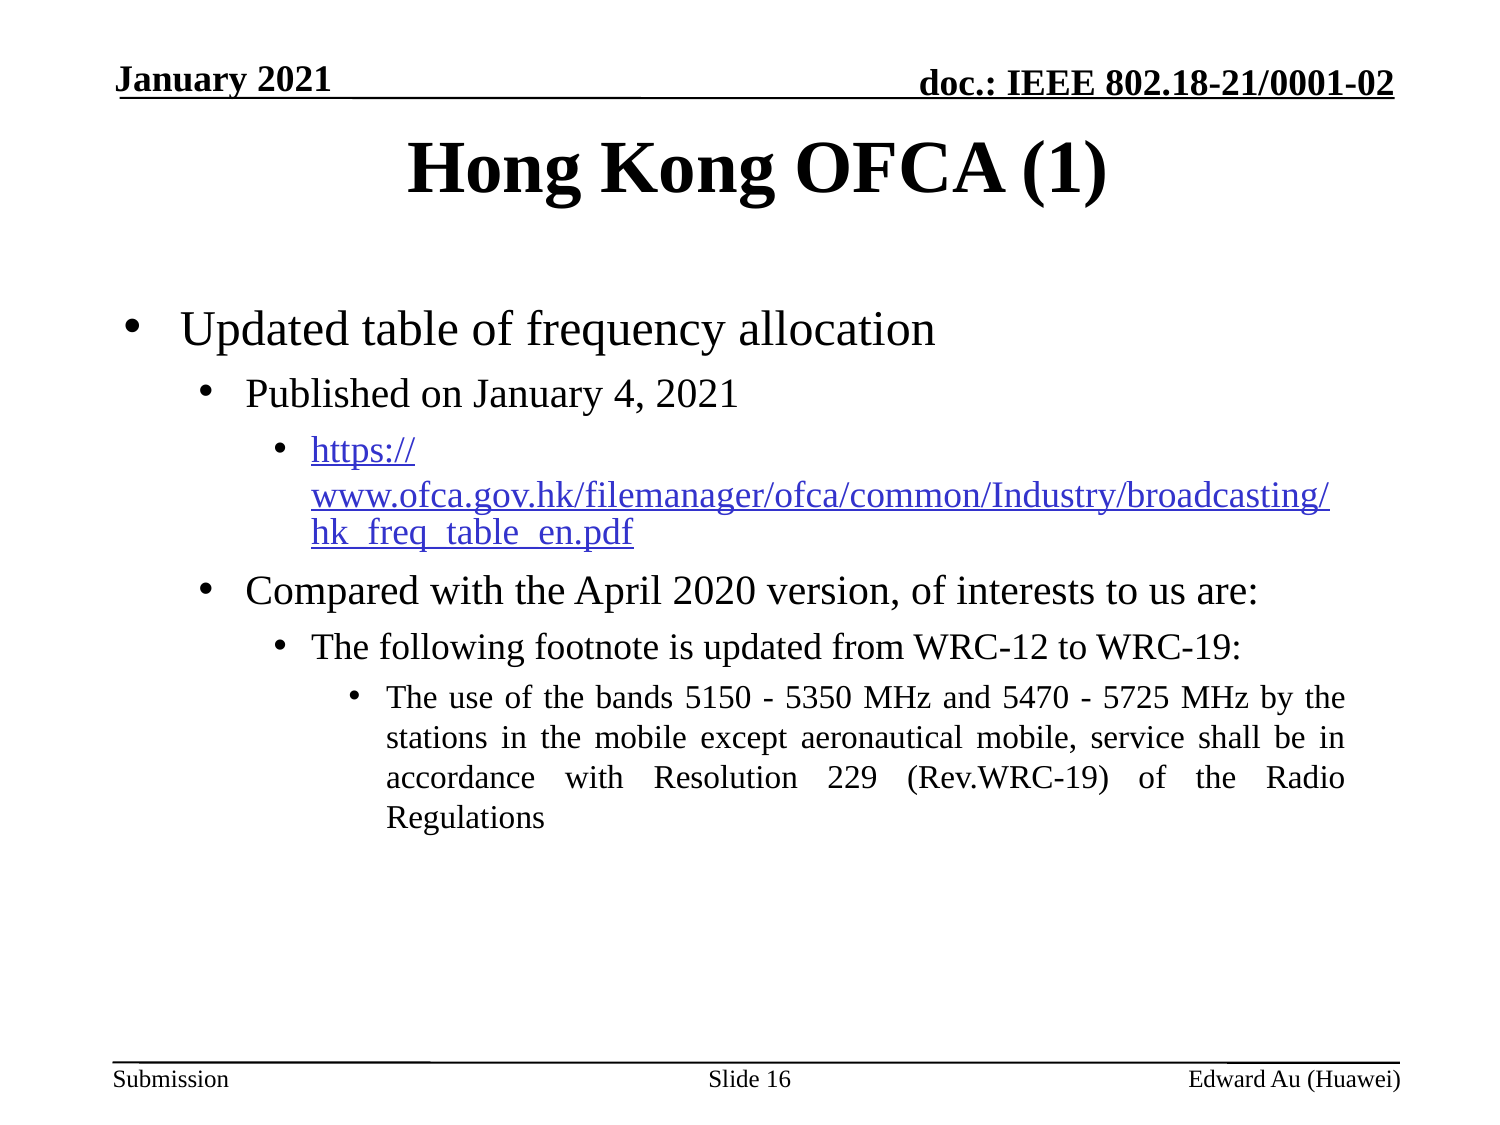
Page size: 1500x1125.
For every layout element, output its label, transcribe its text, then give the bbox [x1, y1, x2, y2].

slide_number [114, 54, 493, 100]
slide_number Slide 16 [699, 1061, 800, 1123]
title Hong Kong OFCA (1) [120, 99, 1396, 226]
list Updated table of frequency allocation Published on January 4, 2021 https://www.ofca.gov.hk/filemanager/ofca/common/Industry/broadcasting/hk_freq_table_en.pdf Compared with the April 2020 version, of interests to us are: The following footnote is updated from WRC-12 to WRC-19: The use of the bands 5150 - 5350 MHz and 5470 - 5725 MHz by the stations in the mobile except aeronautical mobile, service shall be in accordance with Resolution 229 (Rev.WRC-19) of the Radio Regulations [108, 287, 1363, 1063]
footer Edward Au (Huawei) [902, 1061, 1402, 1093]
